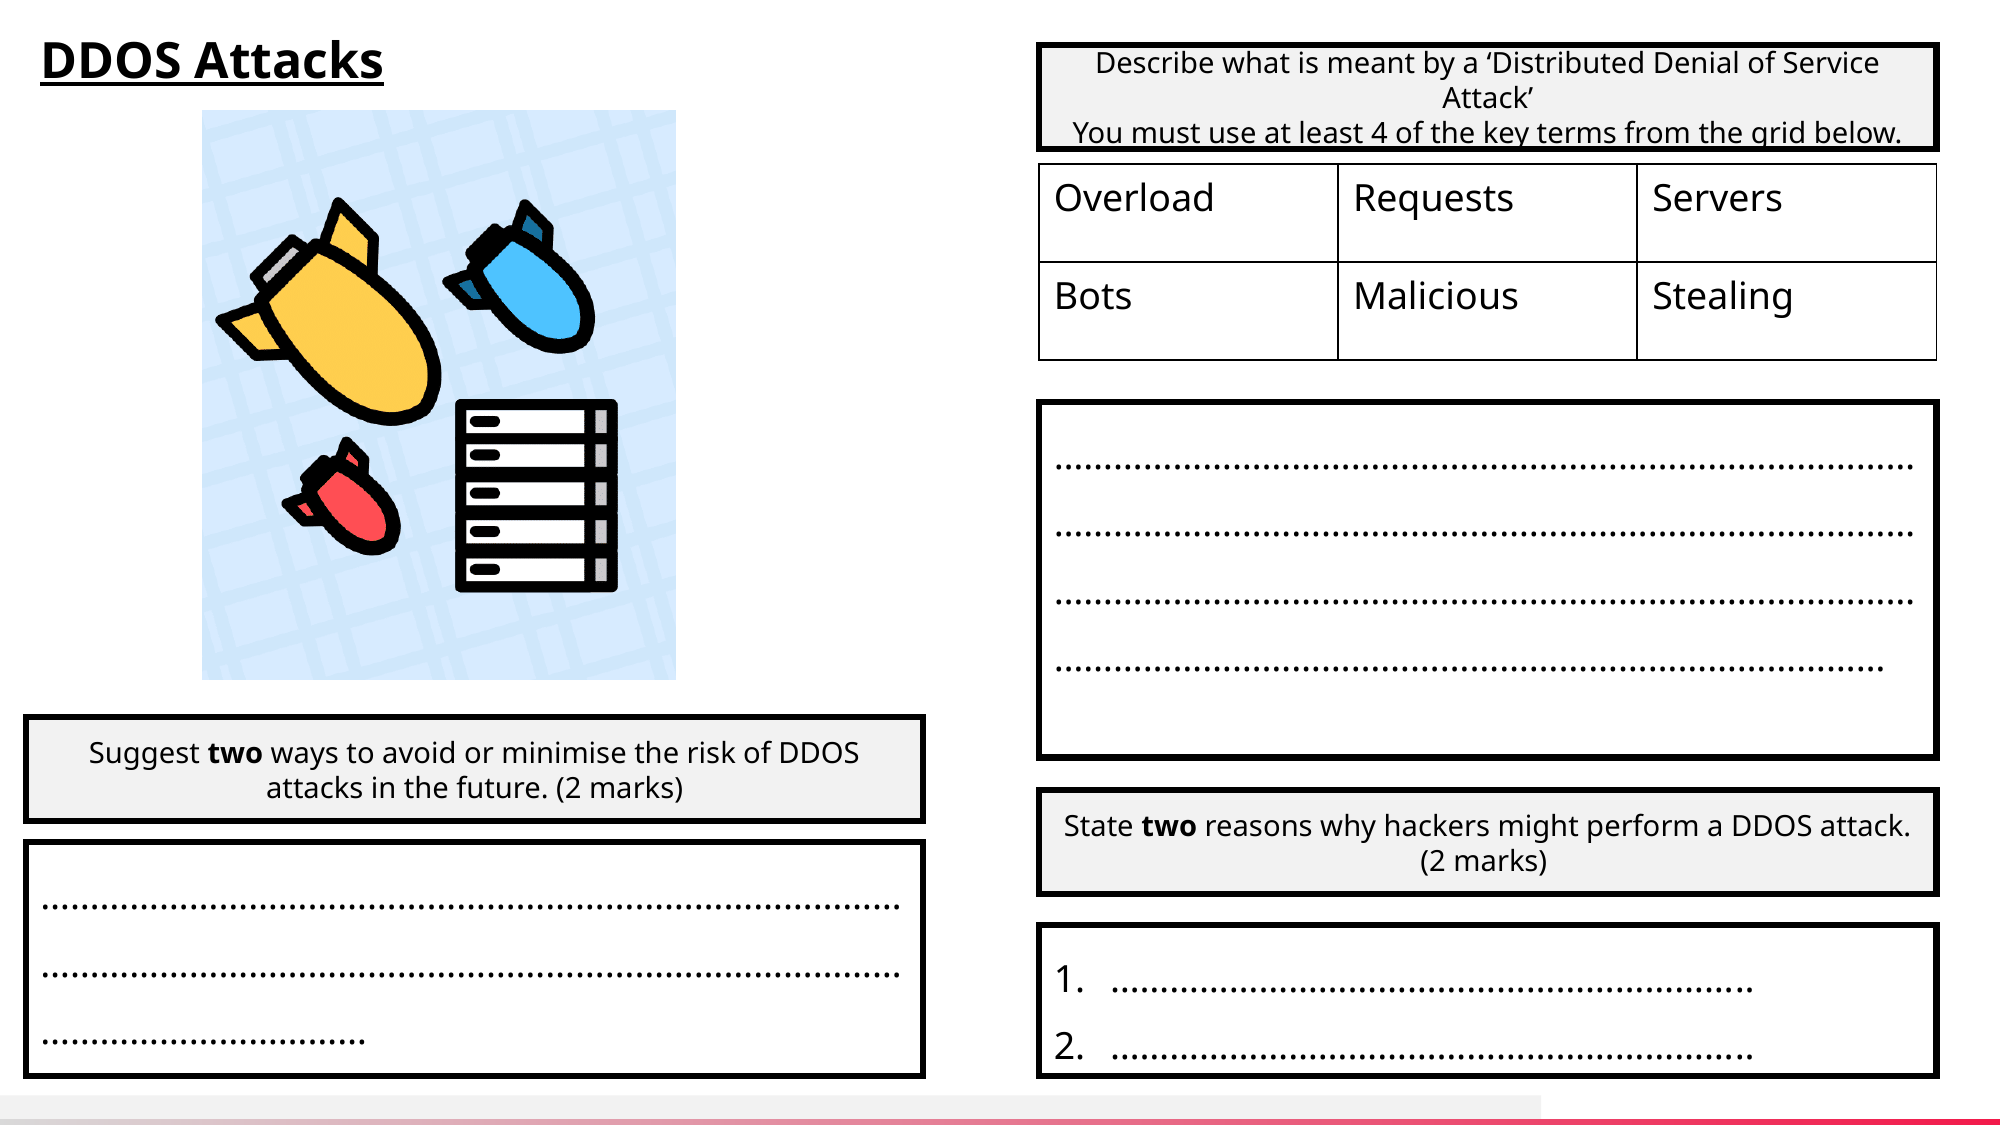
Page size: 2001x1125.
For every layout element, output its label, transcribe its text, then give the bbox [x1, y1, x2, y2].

text_box DDOS Attacks [25, 21, 1095, 96]
text_box ………………………………………………………………………………………………………………………………………………………………………………………………………………………………………………………………………………………………………………… [1038, 401, 1938, 758]
text_box Suggest two ways to avoid or minimise the risk of DDOS attacks in the future. (2 marks) [25, 716, 924, 822]
table_header Servers [1638, 165, 1936, 261]
text_box ……………………………………………………….. ……………………………………………………….. [1038, 924, 1938, 1077]
text_box ……………………………………………………………………………………………………………………………………………………………………………………… [25, 841, 924, 1077]
table_cell Bots [1040, 263, 1337, 359]
text_box Describe what is meant by a ‘Distributed Denial of Service Attack’ You must use at least 4 of the key terms from the grid below. [1038, 44, 1938, 150]
table_cell Stealing [1638, 263, 1936, 359]
table_cell Malicious [1339, 263, 1636, 359]
text_box State two reasons why hackers might perform a DDOS attack. (2 marks) [1038, 789, 1938, 895]
table_header Requests [1339, 165, 1636, 261]
picture [202, 110, 676, 680]
table_header Overload [1040, 165, 1337, 261]
